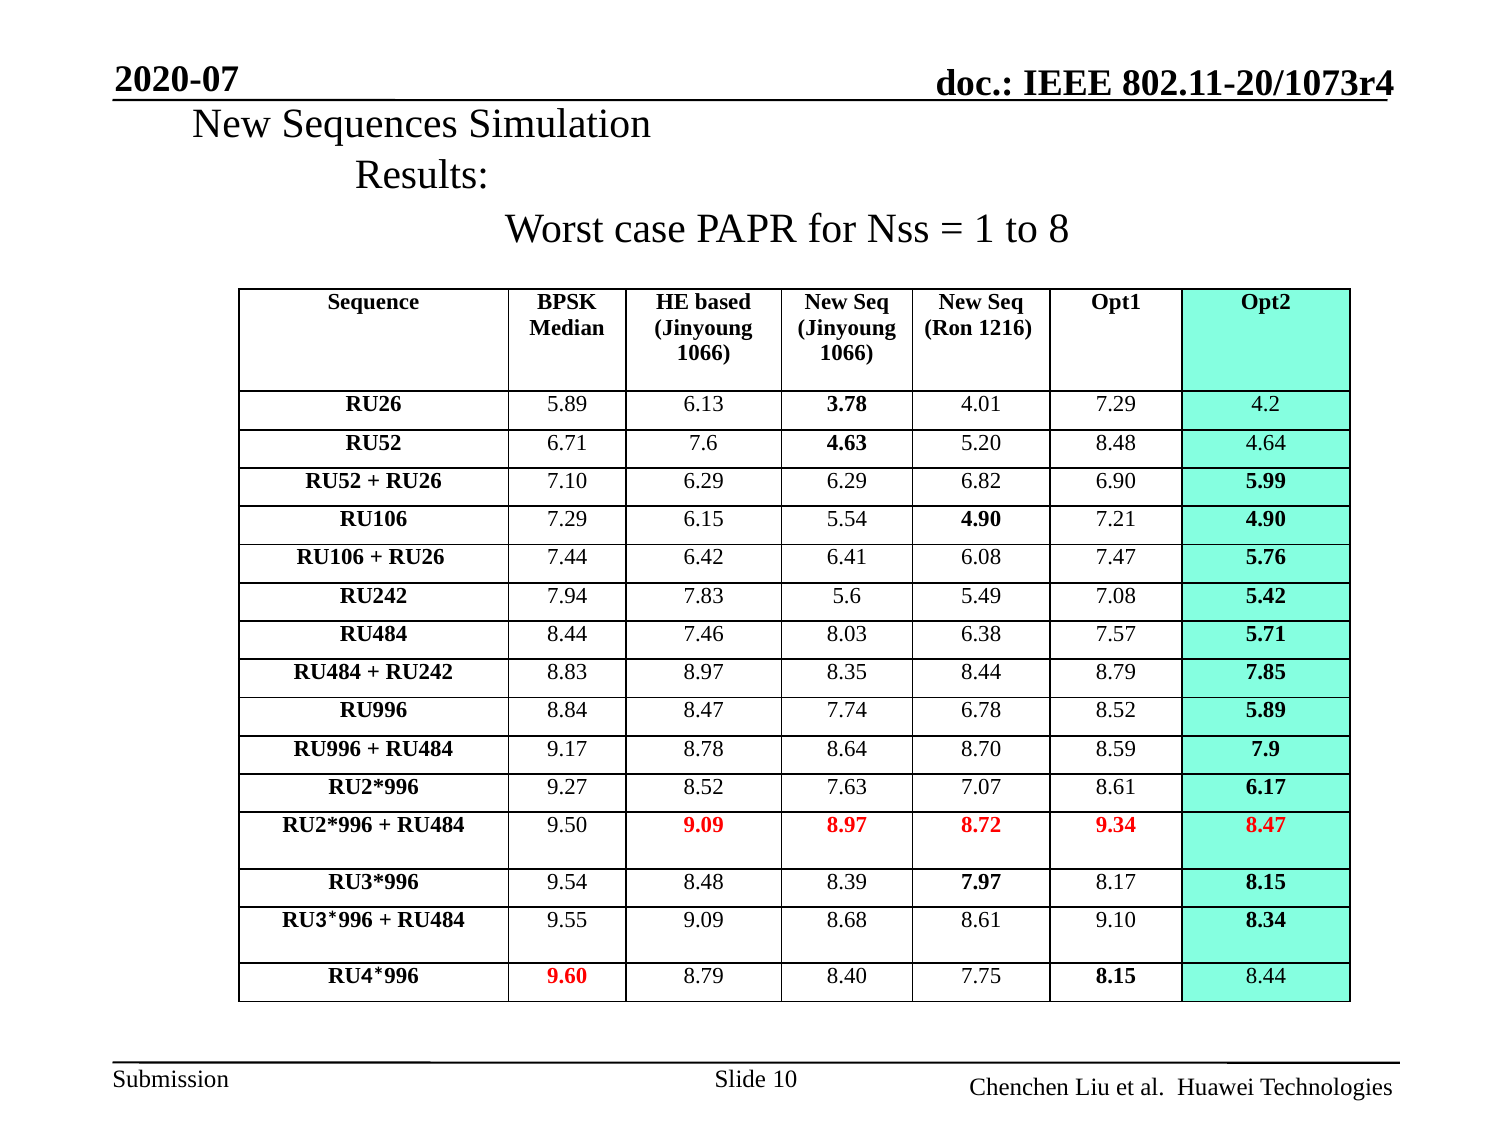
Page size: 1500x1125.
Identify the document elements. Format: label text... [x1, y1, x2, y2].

table_cell RU26 [240, 392, 508, 429]
table_cell 7.07 [913, 775, 1049, 811]
table_cell RU52 + RU26 [240, 469, 508, 505]
table_cell 8.03 [782, 622, 912, 658]
table_cell RU996 [240, 698, 508, 735]
table_cell 6.17 [1183, 775, 1349, 811]
table_cell 5.6 [782, 584, 912, 620]
table_cell 8.40 [782, 964, 912, 1001]
table_cell 8.72 [913, 813, 1049, 868]
table_cell 8.47 [627, 698, 781, 735]
table_header HE based (Jinyoung 1066) [627, 290, 781, 390]
table_cell 8.59 [1051, 737, 1181, 773]
table_cell 3.78 [782, 392, 912, 429]
table_cell 4.2 [1183, 392, 1349, 429]
table_cell 8.52 [627, 775, 781, 811]
table_cell 9.10 [1051, 908, 1181, 962]
table_cell 8.79 [627, 964, 781, 1001]
table_cell 6.42 [627, 545, 781, 582]
table_cell RU106 + RU26 [240, 545, 508, 582]
table_cell 5.20 [913, 431, 1049, 467]
table_cell 8.44 [509, 622, 625, 658]
table_cell 8.68 [782, 908, 912, 962]
table_cell 8.48 [1051, 431, 1181, 467]
table_cell RU242 [240, 584, 508, 620]
table_cell 6.78 [913, 698, 1049, 735]
table_cell 8.48 [627, 870, 781, 906]
table_cell 9.54 [509, 870, 625, 906]
table_cell 9.60 [509, 964, 625, 1001]
table_cell RU484 [240, 622, 508, 658]
table_cell RU52 [240, 431, 508, 467]
table_cell 6.90 [1051, 469, 1181, 505]
table_cell 5.54 [782, 507, 912, 544]
table_cell 8.64 [782, 737, 912, 773]
table_cell 6.38 [913, 622, 1049, 658]
table_cell 7.83 [627, 584, 781, 620]
table_cell 6.15 [627, 507, 781, 544]
table_cell 7.85 [1183, 660, 1349, 697]
table_cell 4.64 [1183, 431, 1349, 467]
table_cell 5.89 [1183, 698, 1349, 735]
table_cell 6.41 [782, 545, 912, 582]
table_cell 5.99 [1183, 469, 1349, 505]
text_box Worst case PAPR for Nss = 1 to 8 [474, 186, 1100, 265]
table_cell 4.90 [1183, 507, 1349, 544]
table_header New Seq (Ron 1216) [913, 290, 1049, 390]
table_cell RU3*996 + RU484 [240, 908, 508, 962]
table_cell 8.44 [913, 660, 1049, 697]
table_cell RU2*996 + RU484 [240, 813, 508, 868]
table_cell 8.83 [509, 660, 625, 697]
table_cell 8.15 [1051, 964, 1181, 1001]
table_cell 8.39 [782, 870, 912, 906]
table_cell 4.01 [913, 392, 1049, 429]
table_cell 9.50 [509, 813, 625, 868]
table_cell RU484 + RU242 [240, 660, 508, 697]
table_cell 5.89 [509, 392, 625, 429]
table_cell 6.29 [782, 469, 912, 505]
table_cell 5.76 [1183, 545, 1349, 582]
table_cell 9.17 [509, 737, 625, 773]
table_cell 7.29 [1051, 392, 1181, 429]
title New Sequences Simulation Results: [107, 106, 737, 187]
table_cell 4.63 [782, 431, 912, 467]
table_cell 7.29 [509, 507, 625, 544]
table_cell 8.17 [1051, 870, 1181, 906]
table_cell 9.55 [509, 908, 625, 962]
table_cell 8.47 [1183, 813, 1349, 868]
table_cell 8.78 [627, 737, 781, 773]
table_cell 7.46 [627, 622, 781, 658]
table_cell 7.74 [782, 698, 912, 735]
table_cell 7.08 [1051, 584, 1181, 620]
table_cell RU106 [240, 507, 508, 544]
table_cell 7.75 [913, 964, 1049, 1001]
table_cell 5.42 [1183, 584, 1349, 620]
table_cell 7.47 [1051, 545, 1181, 582]
table_cell 5.71 [1183, 622, 1349, 658]
table_cell 6.29 [627, 469, 781, 505]
table_cell 7.21 [1051, 507, 1181, 544]
table_header Sequence [240, 290, 508, 390]
table_header Opt2 [1183, 290, 1349, 390]
table_cell 9.09 [627, 813, 781, 868]
table_cell 8.52 [1051, 698, 1181, 735]
table_cell 8.84 [509, 698, 625, 735]
table_cell 8.97 [782, 813, 912, 868]
table_cell 8.61 [1051, 775, 1181, 811]
table_cell 5.49 [913, 584, 1049, 620]
table_cell 6.08 [913, 545, 1049, 582]
table_cell 9.34 [1051, 813, 1181, 868]
table_cell 7.94 [509, 584, 625, 620]
table_cell 6.13 [627, 392, 781, 429]
table_header BPSK Median [509, 290, 625, 390]
table_cell 6.82 [913, 469, 1049, 505]
table_cell 7.44 [509, 545, 625, 582]
table_cell 9.27 [509, 775, 625, 811]
table_cell RU3*996 [240, 870, 508, 906]
table_header Opt1 [1051, 290, 1181, 390]
table_cell 9.09 [627, 908, 781, 962]
slide_number 2020-07 [114, 54, 423, 100]
table_cell 8.34 [1183, 908, 1349, 962]
table_cell 6.71 [509, 431, 625, 467]
table_cell 8.15 [1183, 870, 1349, 906]
table_cell RU4*996 [240, 964, 508, 1001]
table_cell 8.79 [1051, 660, 1181, 697]
table_cell 8.44 [1183, 964, 1349, 1001]
table_header New Seq (Jinyoung 1066) [782, 290, 912, 390]
table_cell 8.97 [627, 660, 781, 697]
table_cell 4.90 [913, 507, 1049, 544]
slide_number Slide 10 [712, 1061, 800, 1123]
table_cell 8.35 [782, 660, 912, 697]
table_cell 7.6 [627, 431, 781, 467]
table_cell 7.97 [913, 870, 1049, 906]
table_cell 7.63 [782, 775, 912, 811]
table_cell RU2*996 [240, 775, 508, 811]
table_cell 8.70 [913, 737, 1049, 773]
table_cell 7.57 [1051, 622, 1181, 658]
table_cell 7.9 [1183, 737, 1349, 773]
table_cell RU996 + RU484 [240, 737, 508, 773]
table_cell 7.10 [509, 469, 625, 505]
table_cell 8.61 [913, 908, 1049, 962]
